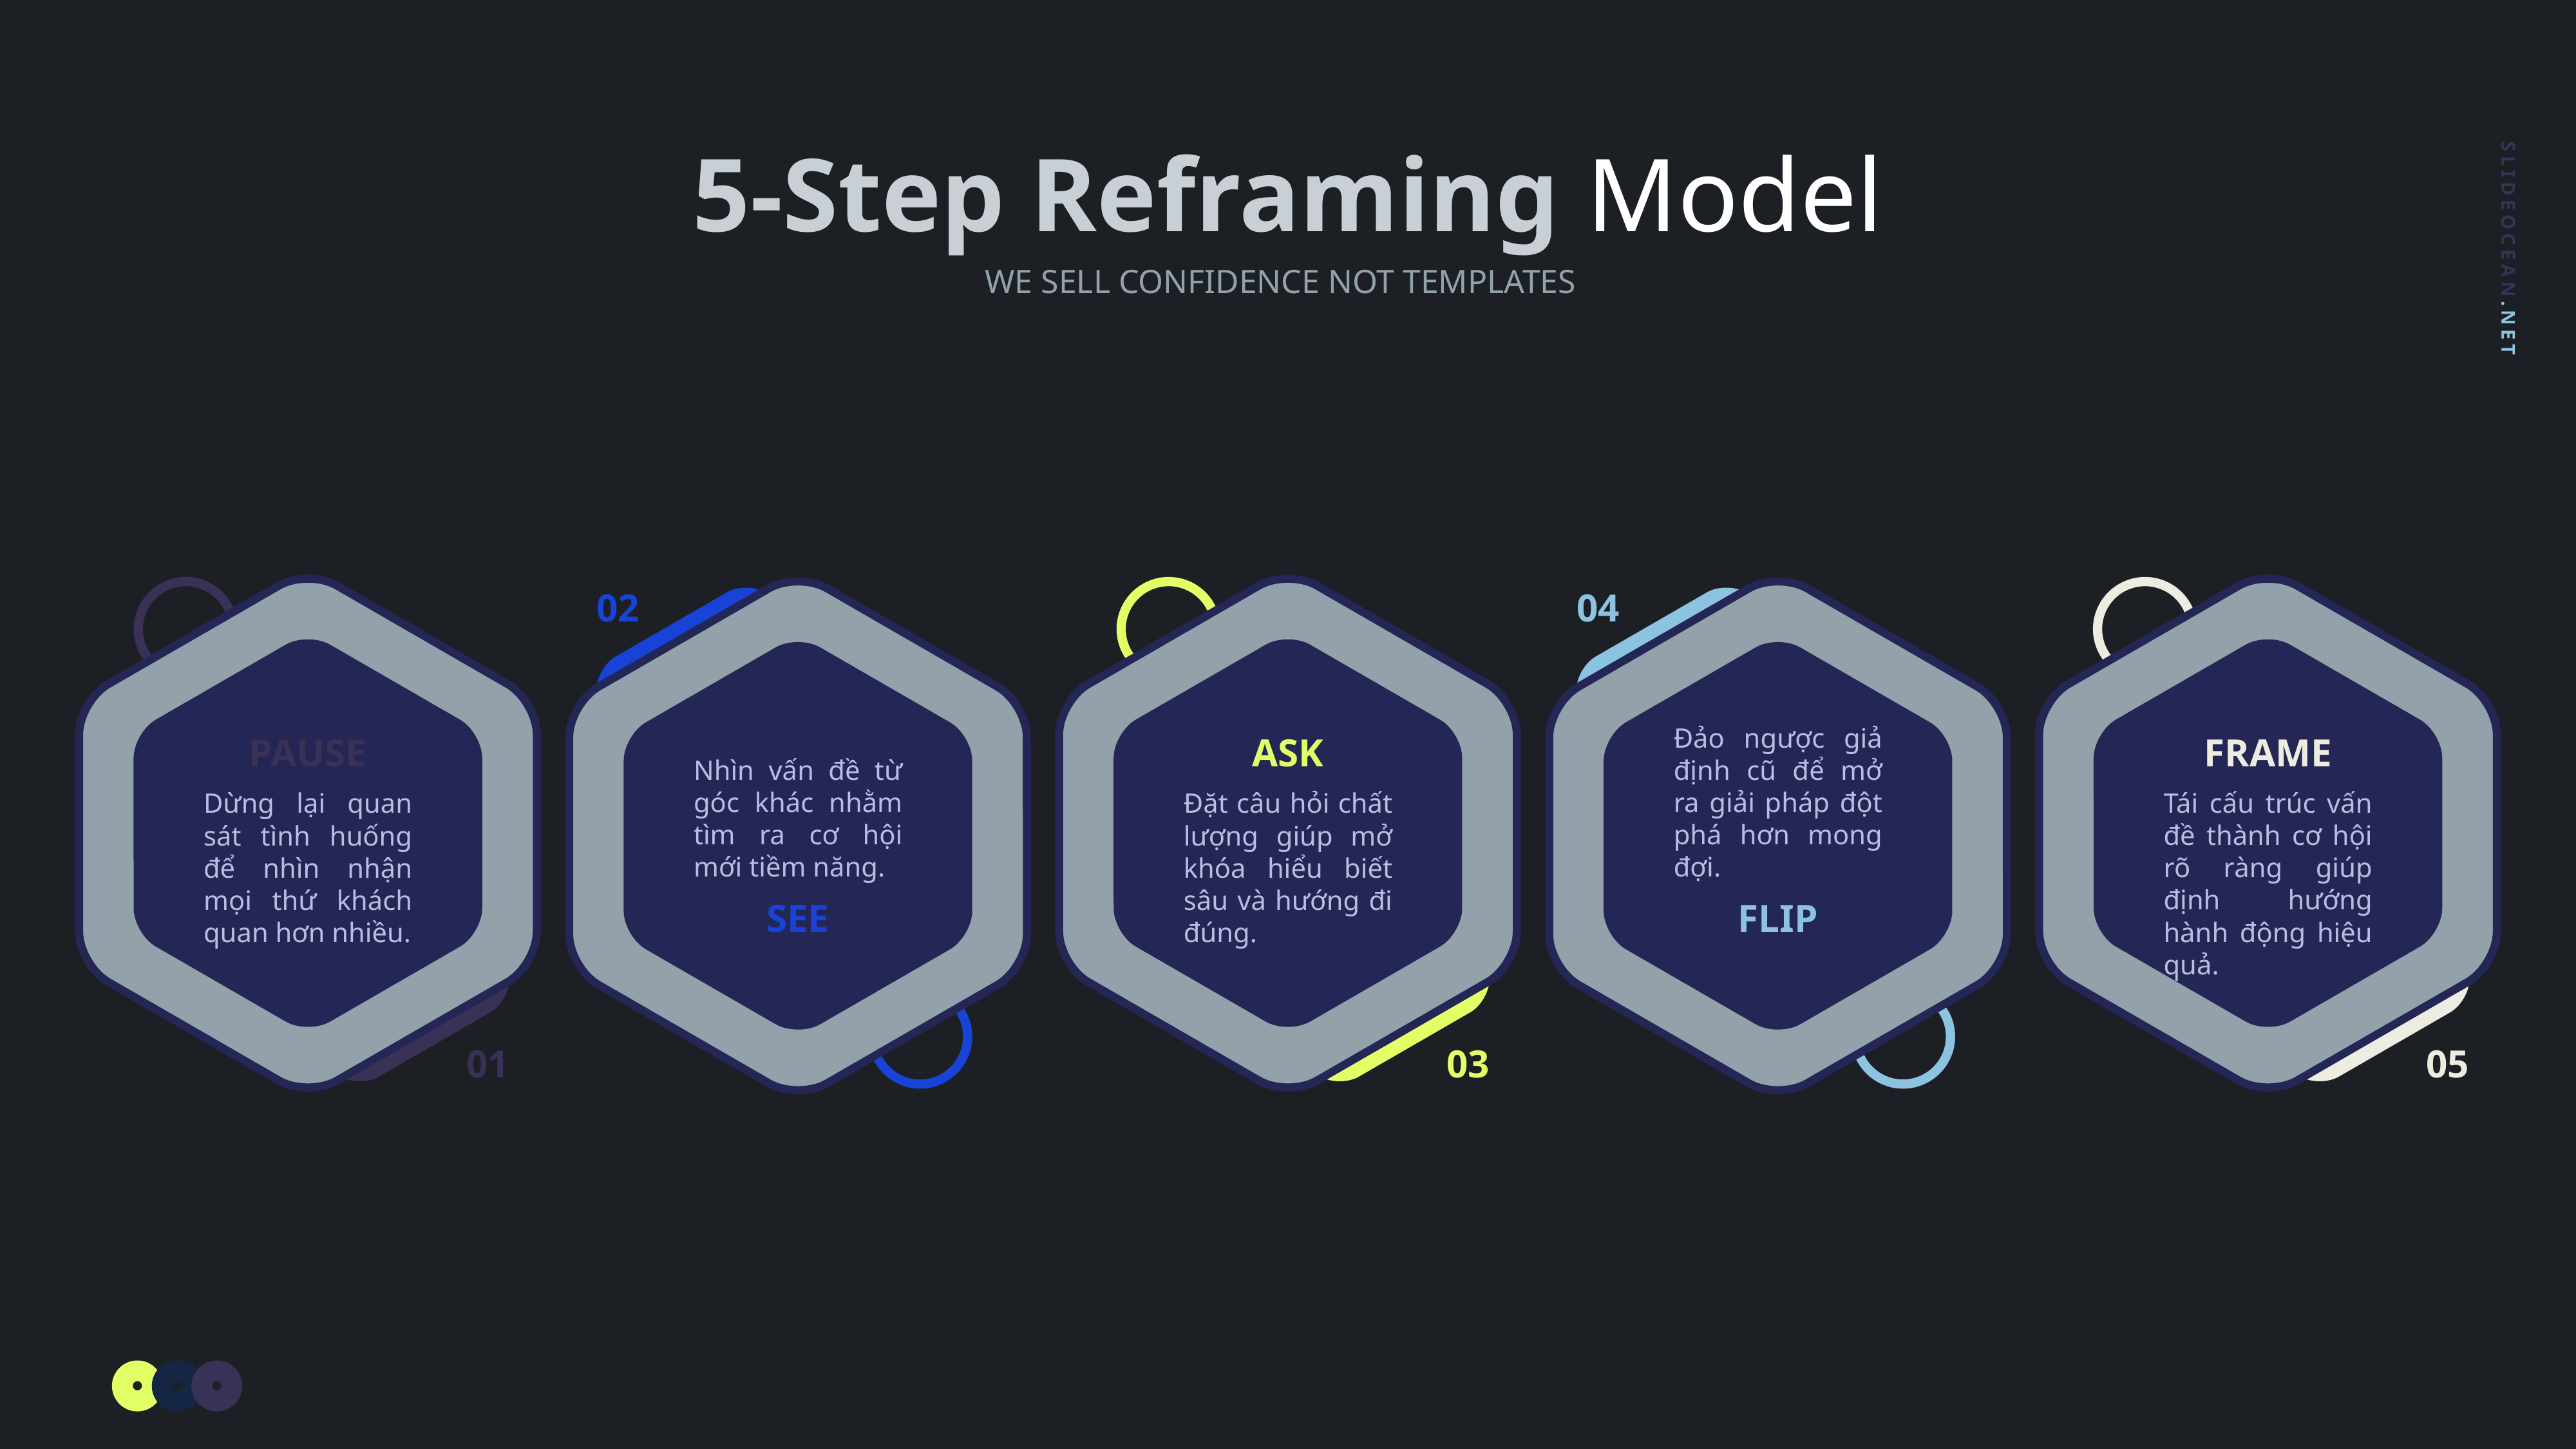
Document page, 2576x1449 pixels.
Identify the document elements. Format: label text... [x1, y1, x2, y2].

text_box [656, 746, 940, 945]
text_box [2126, 724, 2410, 954]
text_box [170, 576, 202, 578]
text_box [2129, 576, 2161, 578]
text_box WE SELL CONFIDENCE NOT TEMPLATES [975, 256, 1586, 305]
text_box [2038, 578, 2497, 1088]
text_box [569, 581, 1027, 1091]
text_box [1146, 724, 1430, 954]
text_box 5-Step Reframing Model [683, 126, 1893, 257]
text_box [79, 578, 538, 1088]
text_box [1636, 714, 1920, 945]
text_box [1549, 581, 2007, 1091]
text_box [1153, 576, 1185, 578]
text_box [166, 724, 450, 954]
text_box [1059, 578, 1517, 1088]
